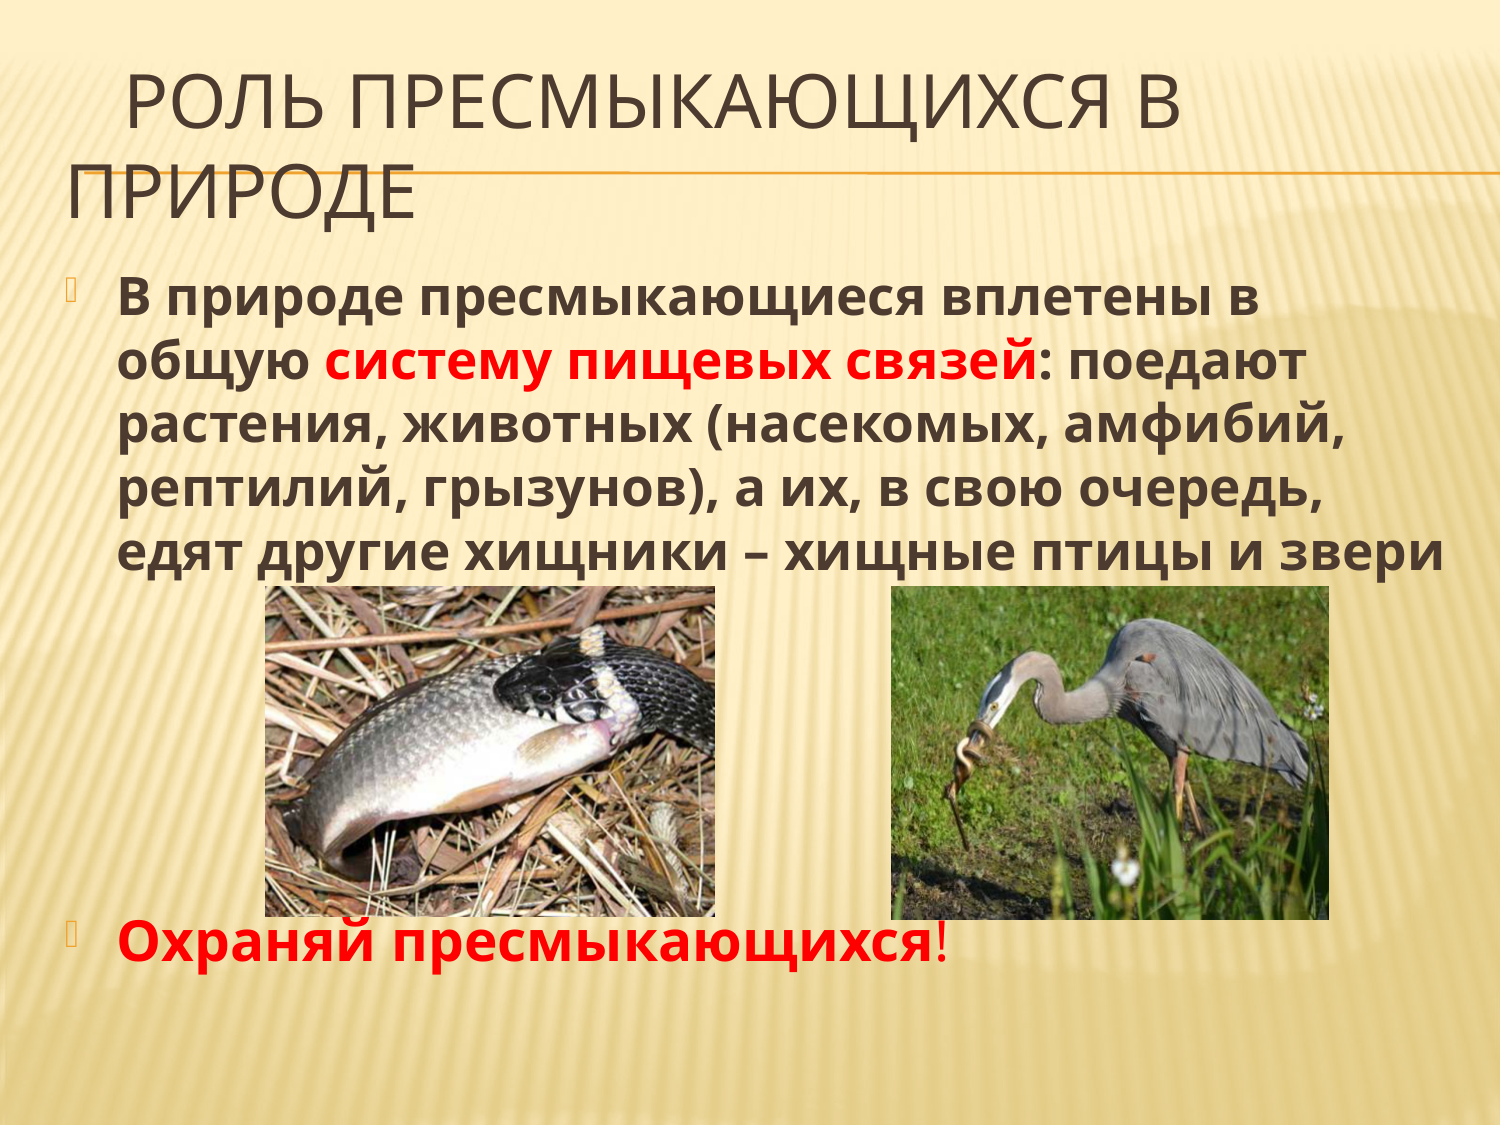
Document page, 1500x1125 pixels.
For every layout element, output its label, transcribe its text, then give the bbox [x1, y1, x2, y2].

list В природе пресмыкающиеся вплетены в общую систему пищевых связей: поедают растения, животных (насекомых, амфибий, рептилий, грызунов), а их, в свою очередь, едят другие хищники – хищные птицы и звери Охраняй пресмыкающихся! [50, 254, 1475, 998]
title Роль пресмыкающихся в природе [50, 75, 1475, 213]
picture [891, 585, 1329, 920]
picture [265, 585, 715, 917]
